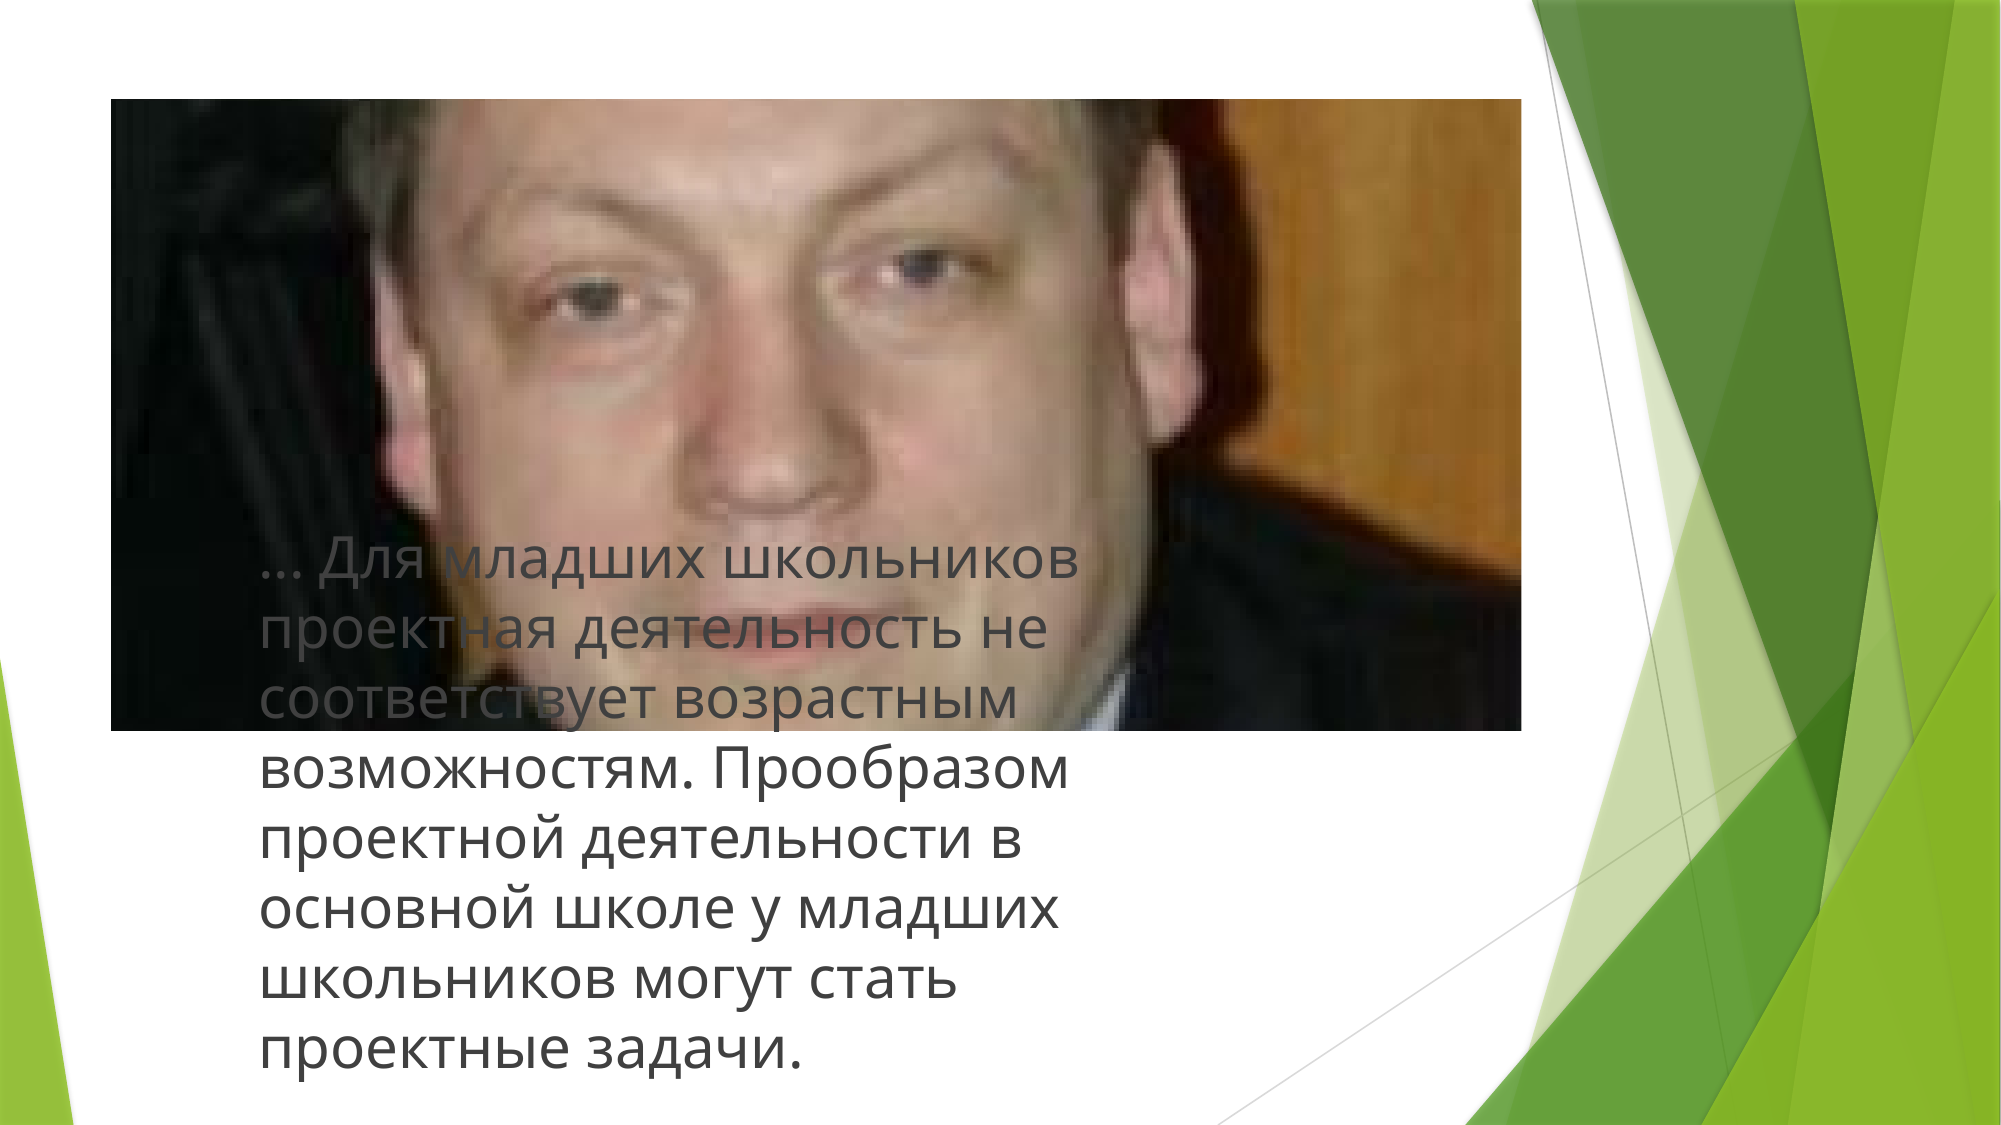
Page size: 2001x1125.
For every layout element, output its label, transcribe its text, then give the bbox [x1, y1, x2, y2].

list ... Для младших школьников проектная деятельность не соответствует возрастным возможностям. Прообразом проектной деятельности в основной школе у младших школьников могут стать проектные задачи. [243, 741, 1197, 977]
picture [110, 99, 1522, 732]
